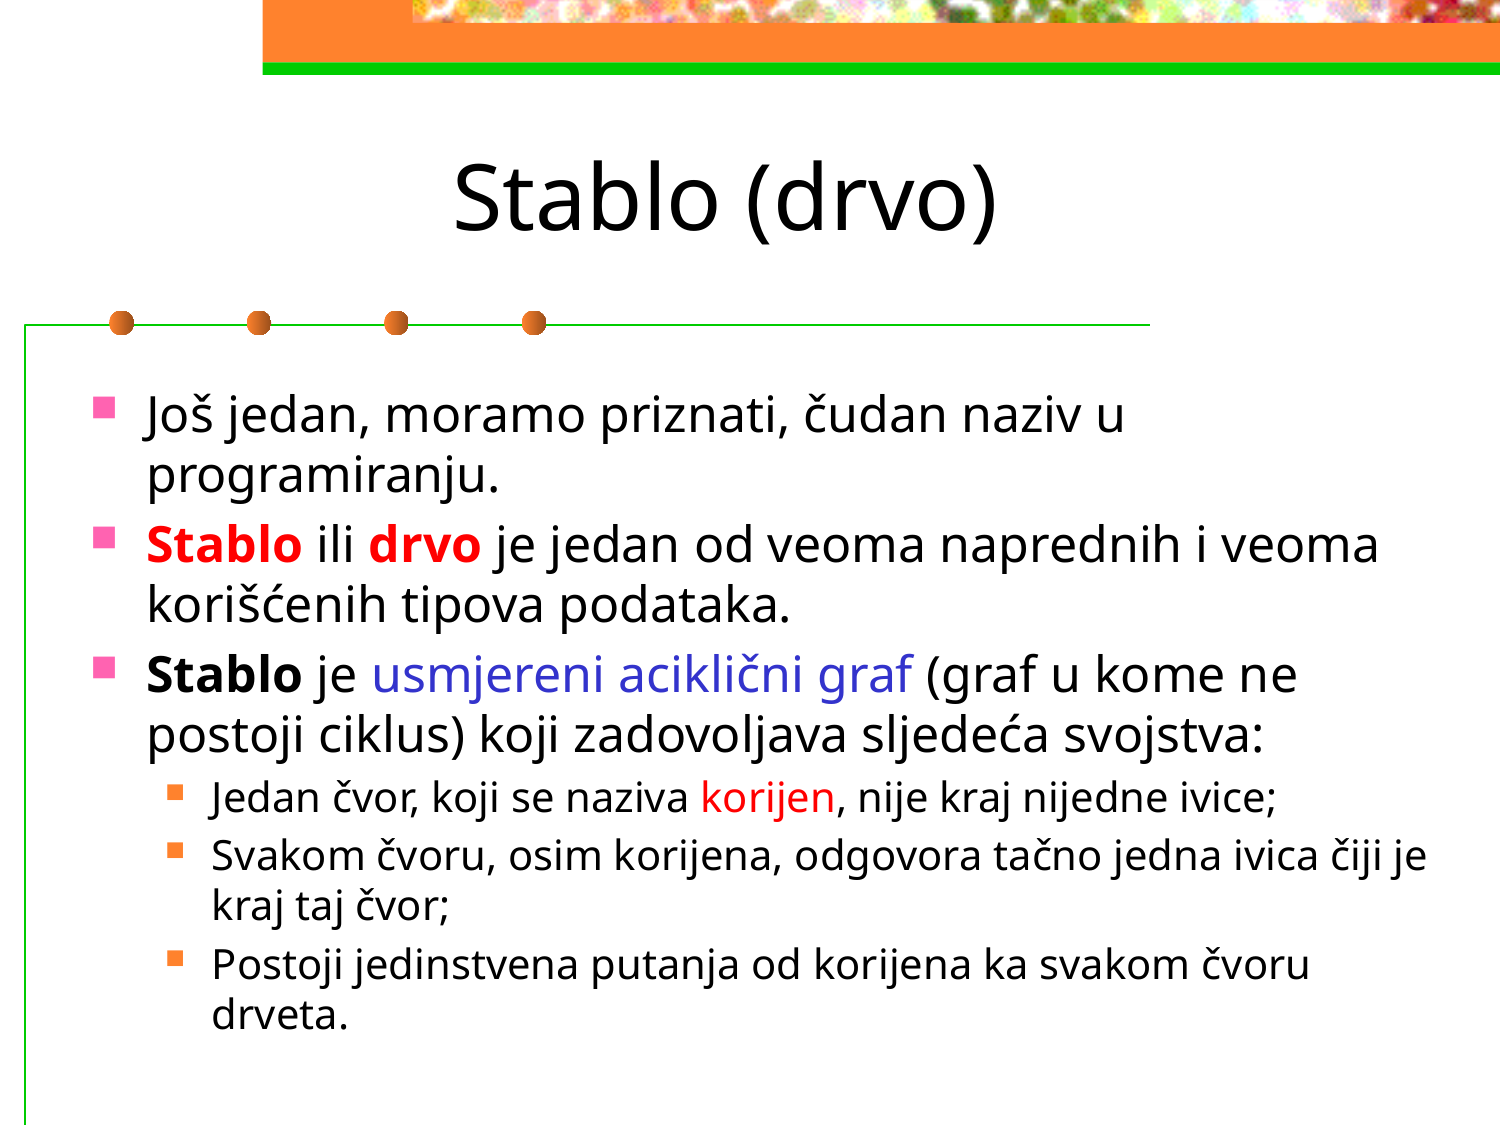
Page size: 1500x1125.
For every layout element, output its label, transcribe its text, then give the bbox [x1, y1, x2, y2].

list Još jedan, moramo priznati, čudan naziv u programiranju. Stablo ili drvo je jedan od veoma naprednih i veoma korišćenih tipova podataka. Stablo je usmjereni aciklični graf (graf u kome ne postoji ciklus) koji zadovoljava sljedeća svojstva: Jedan čvor, koji se naziva korijen, nije kraj nijedne ivice; Svakom čvoru, osim korijena, odgovora tačno jedna ivica čiji je kraj taj čvor; Postoji jedinstvena putanja od korijena ka svakom čvoru drveta. [75, 375, 1450, 1050]
title Stablo (drvo) [87, 99, 1363, 288]
picture [412, 0, 1500, 23]
